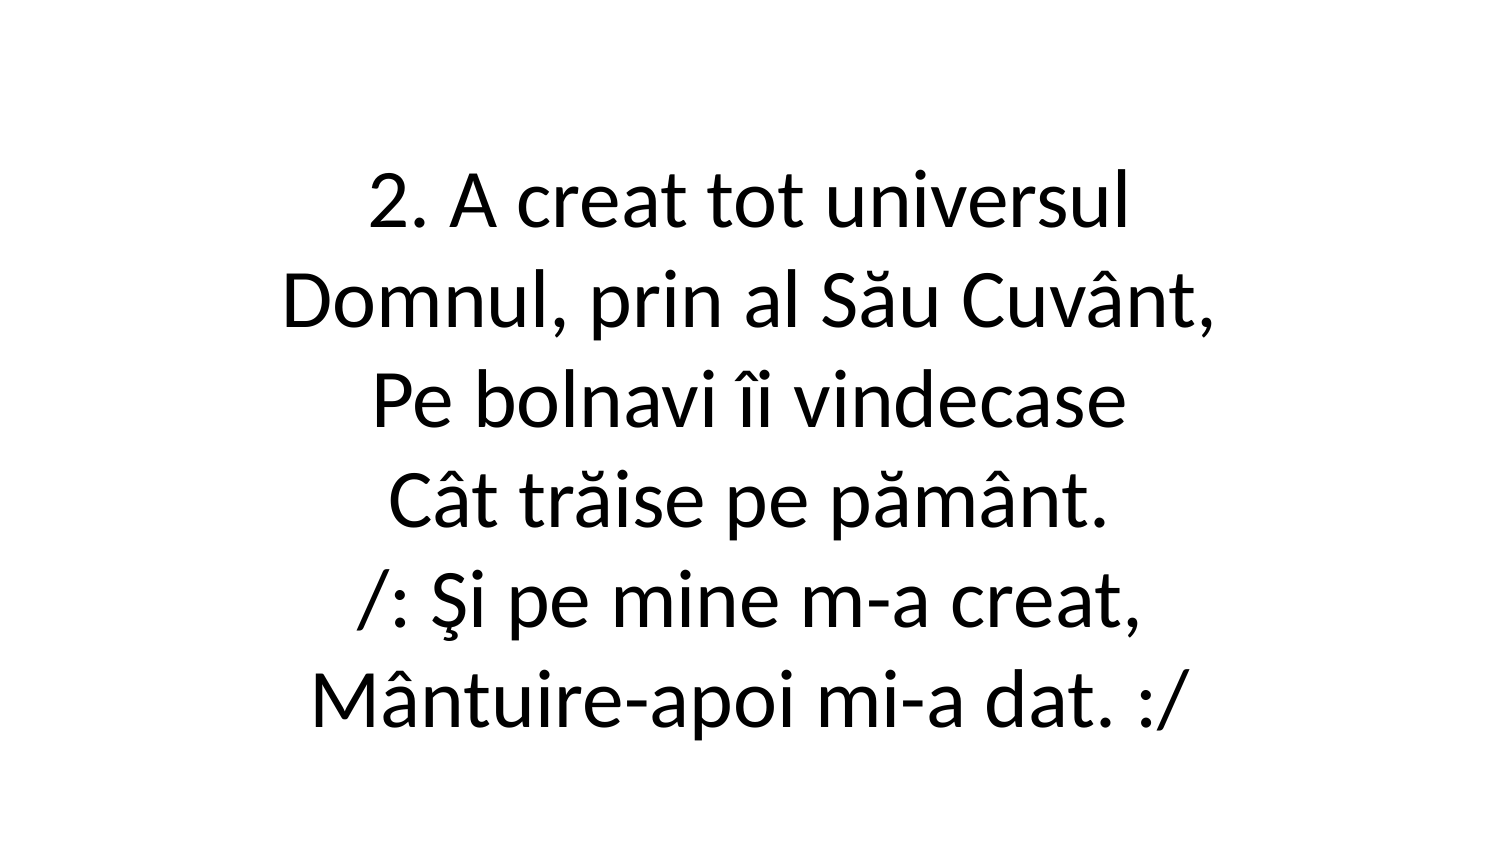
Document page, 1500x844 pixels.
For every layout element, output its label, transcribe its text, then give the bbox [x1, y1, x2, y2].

text_box 2. A creat tot universul Domnul, prin al Său Cuvânt, Pe bolnavi îi vindecase Cât trăise pe pământ. /: Şi pe mine m­-a creat, Mântuire­-apoi mi-­a dat. :/ [266, 92, 1234, 752]
